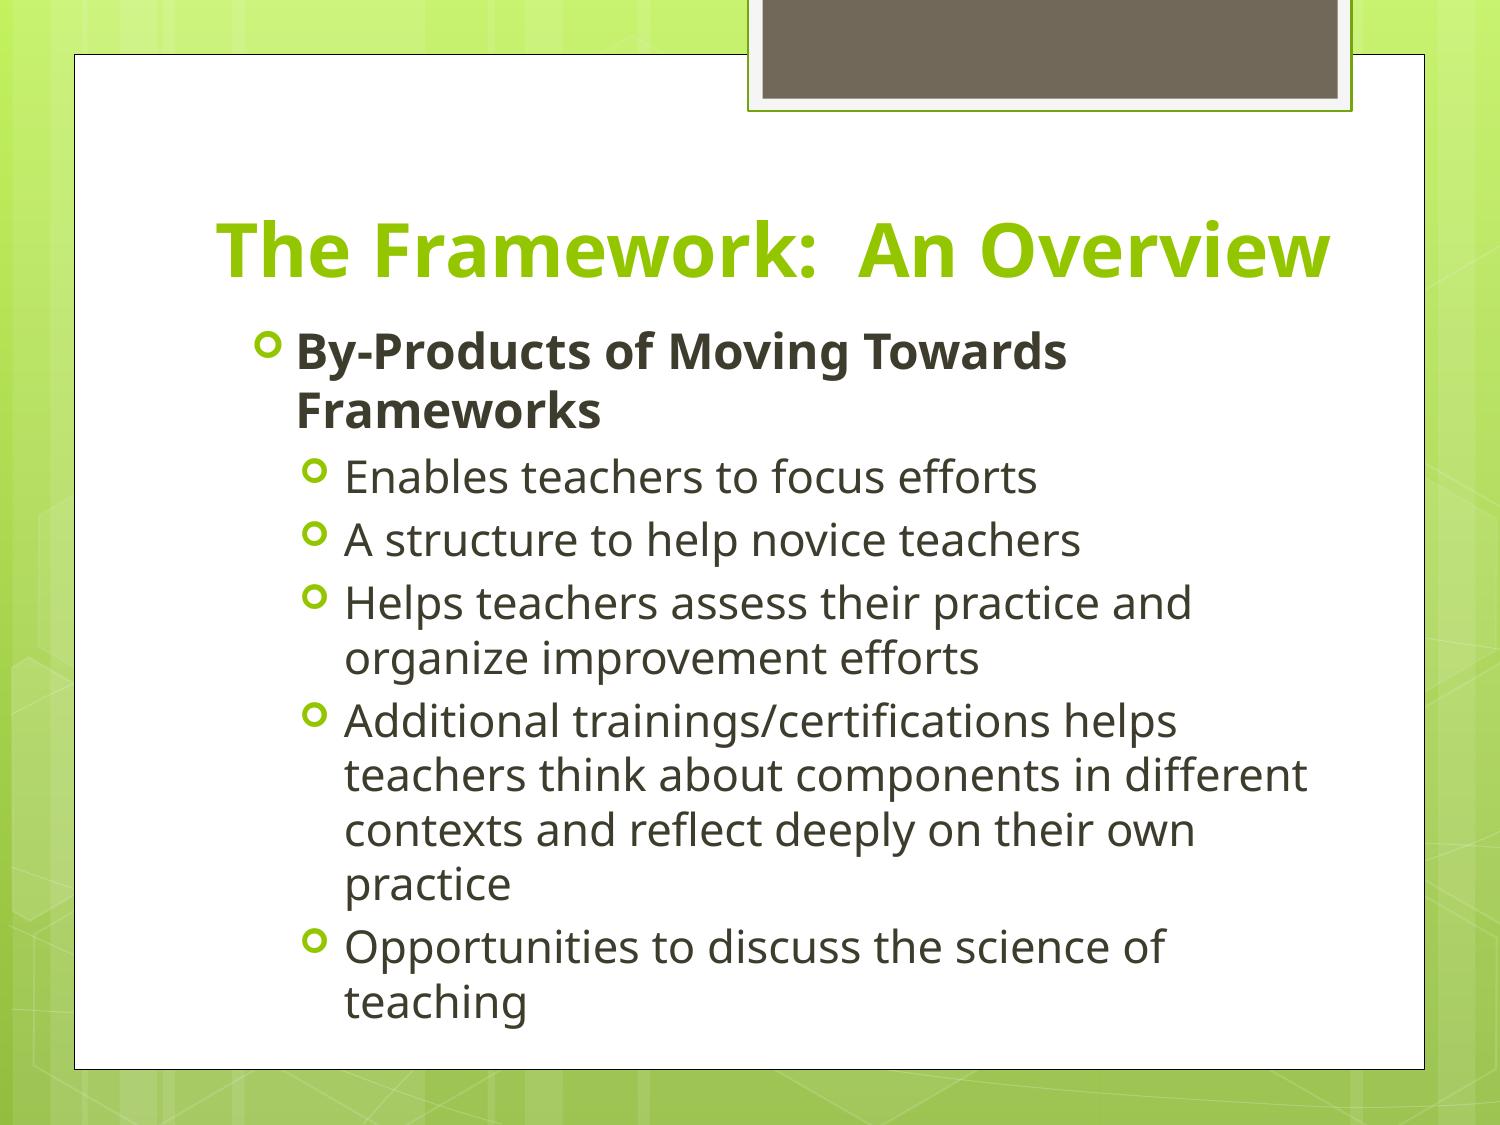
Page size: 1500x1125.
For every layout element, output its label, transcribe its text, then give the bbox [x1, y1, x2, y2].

title The Framework: An Overview [200, 112, 1353, 300]
list By-Products of Moving Towards Frameworks Enables teachers to focus efforts A structure to help novice teachers Helps teachers assess their practice and organize improvement efforts Additional trainings/certifications helps teachers think about components in different contexts and reflect deeply on their own practice Opportunities to discuss the science of teaching [225, 312, 1337, 1038]
